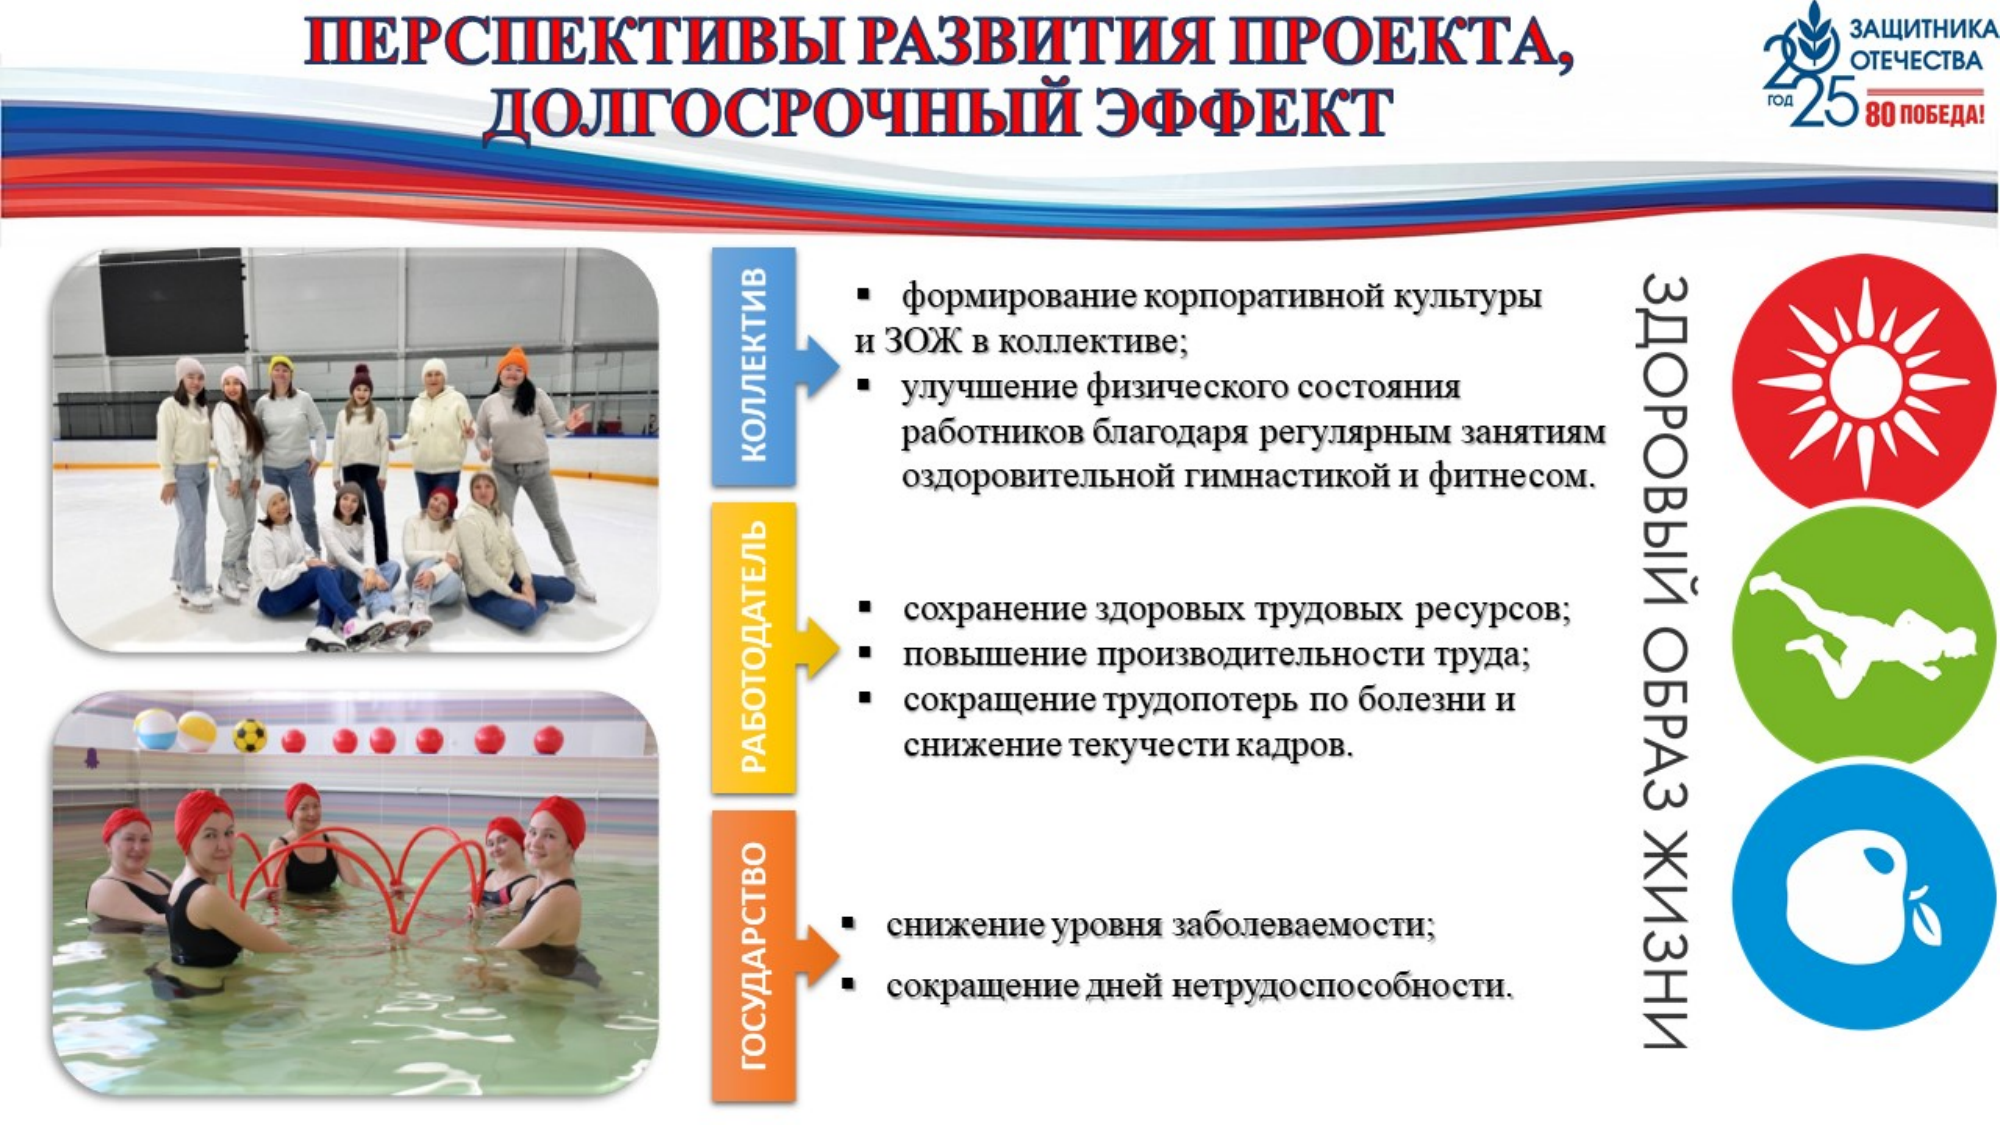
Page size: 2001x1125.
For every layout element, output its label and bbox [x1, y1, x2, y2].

list [0, 0, 2000, 1125]
